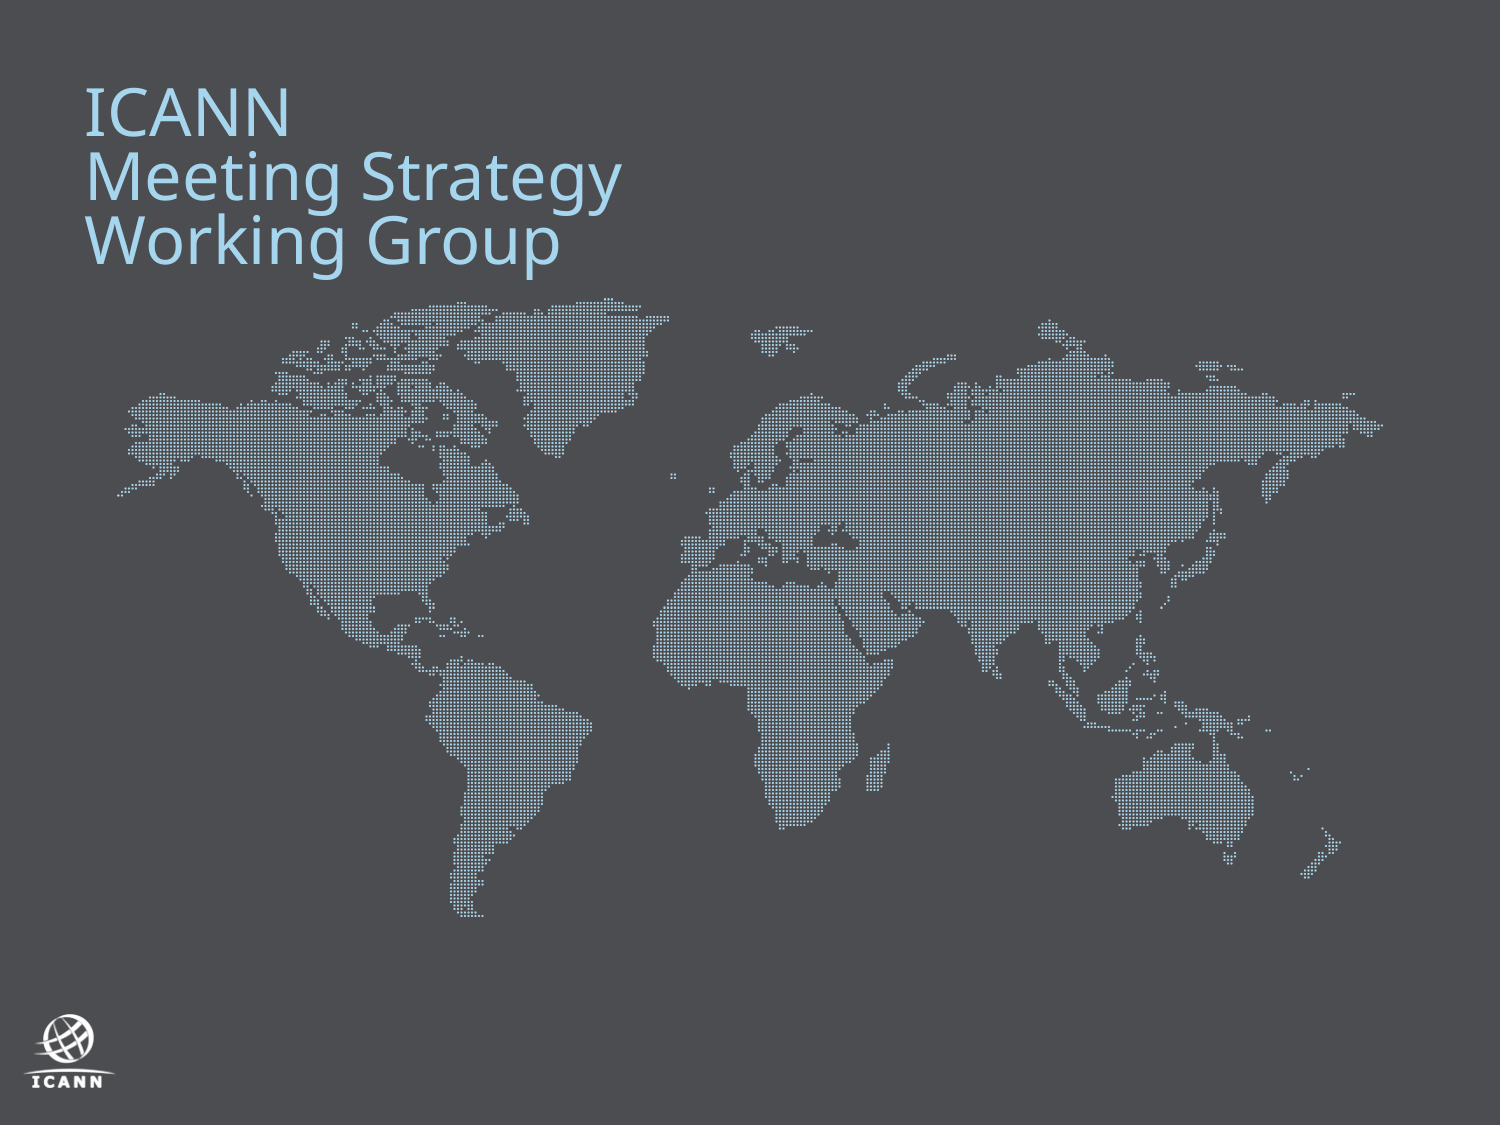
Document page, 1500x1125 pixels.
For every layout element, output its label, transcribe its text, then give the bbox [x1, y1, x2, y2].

picture [117, 298, 1383, 917]
picture [21, 1012, 126, 1090]
title ICANN Meeting Strategy Working Group [69, 78, 650, 300]
